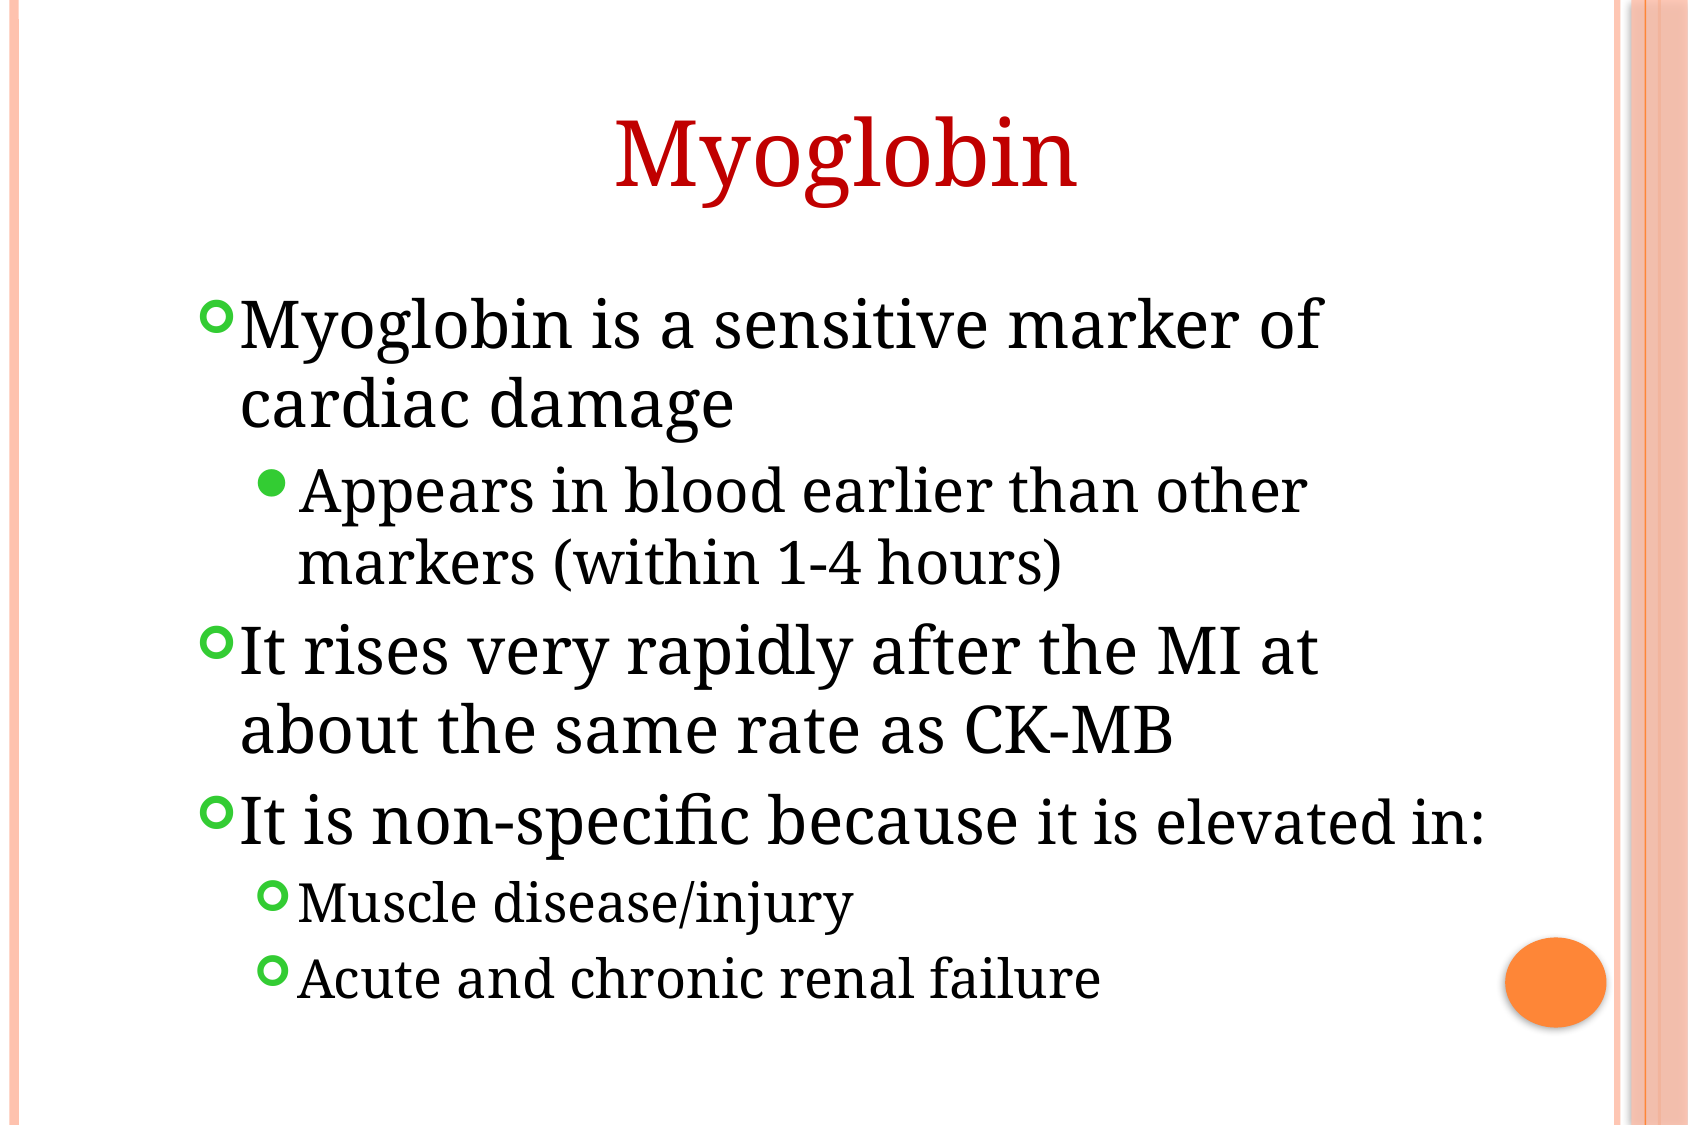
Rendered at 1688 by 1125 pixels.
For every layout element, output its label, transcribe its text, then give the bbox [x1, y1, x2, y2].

list Myoglobin is a sensitive marker of cardiac damage Appears in blood earlier than other markers (within 1-4 hours) It rises very rapidly after the MI at about the same rate as CK-MB It is non-specific because it is elevated in: Muscle disease/injury Acute and chronic renal failure [181, 275, 1532, 1025]
text_box Myoglobin [156, 87, 1538, 213]
